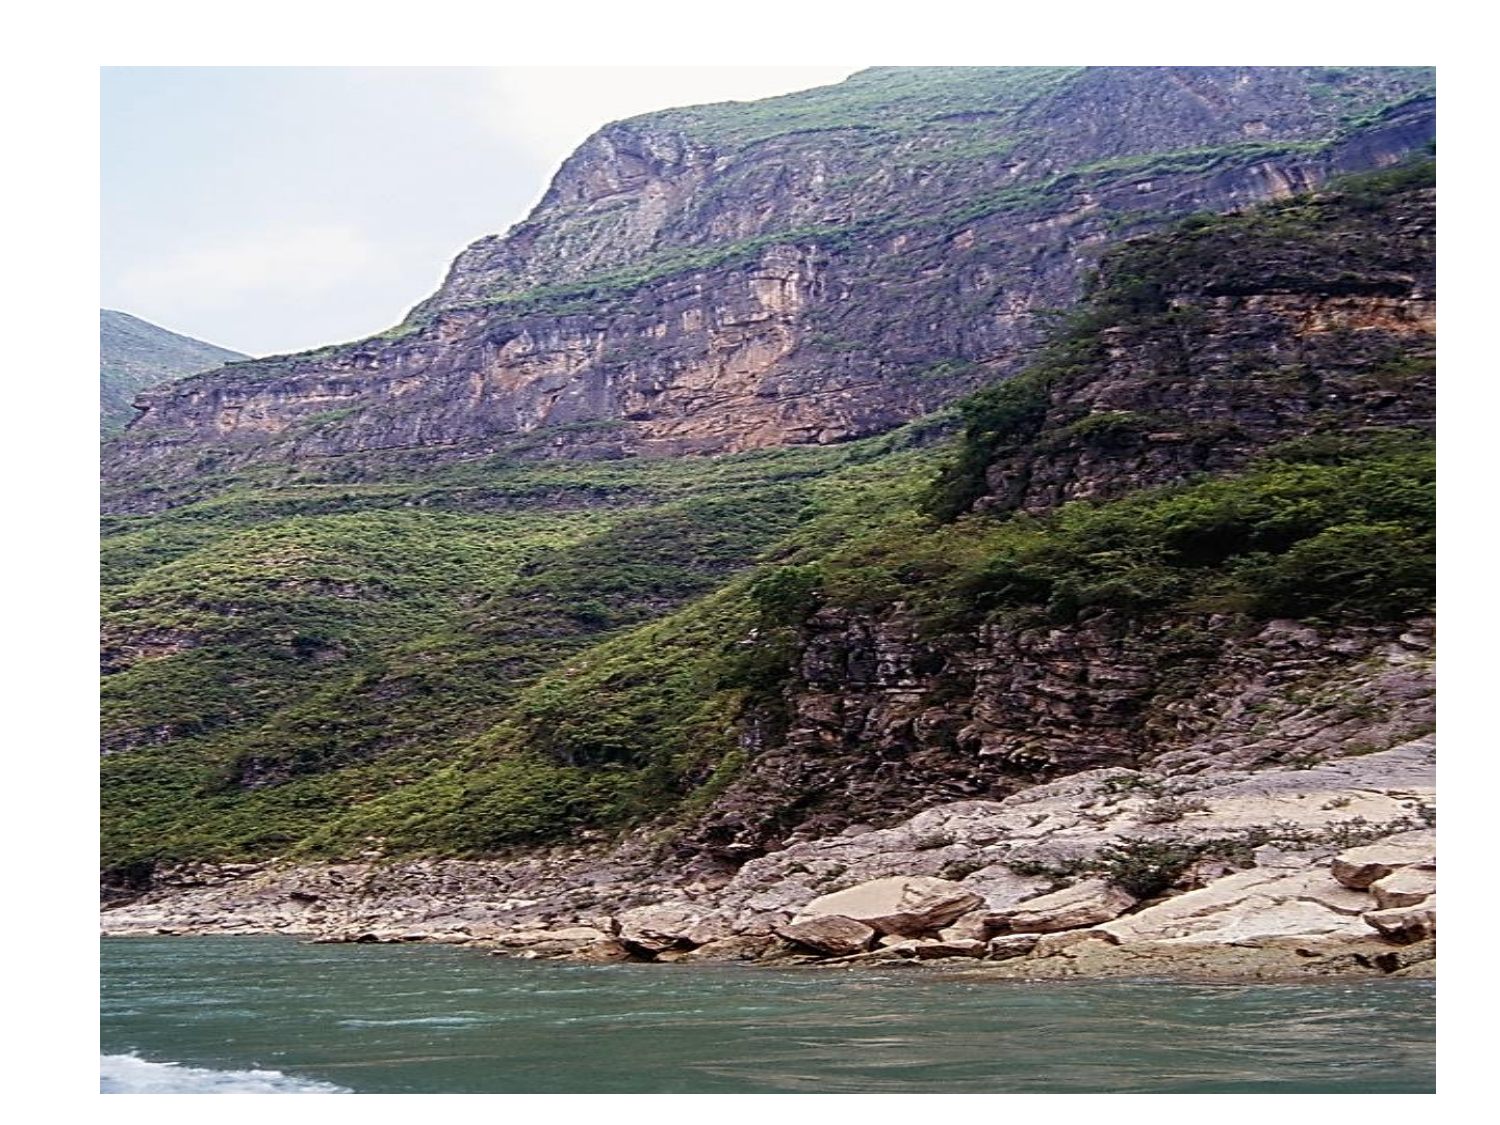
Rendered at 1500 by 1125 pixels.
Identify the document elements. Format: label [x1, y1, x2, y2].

list [100, 66, 1436, 1095]
